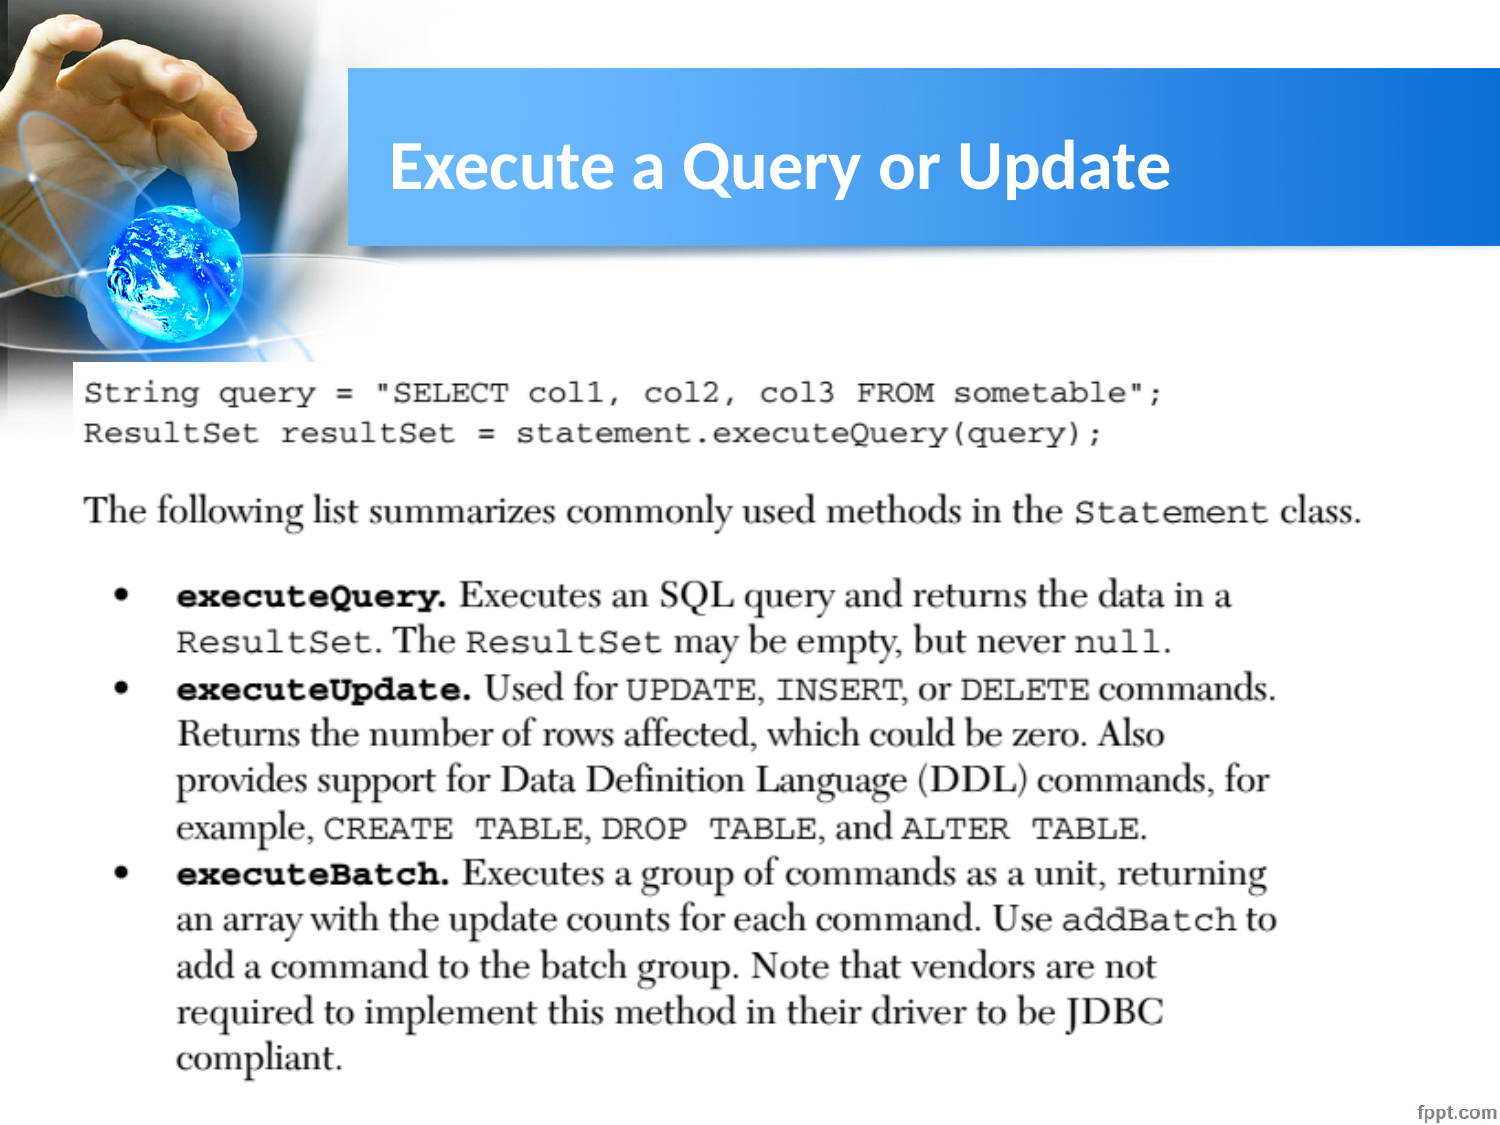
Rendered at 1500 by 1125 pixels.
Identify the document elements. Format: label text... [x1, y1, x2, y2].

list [73, 361, 1377, 1088]
picture [0, 0, 1500, 1125]
title Execute a Query or Update [374, 111, 1452, 212]
